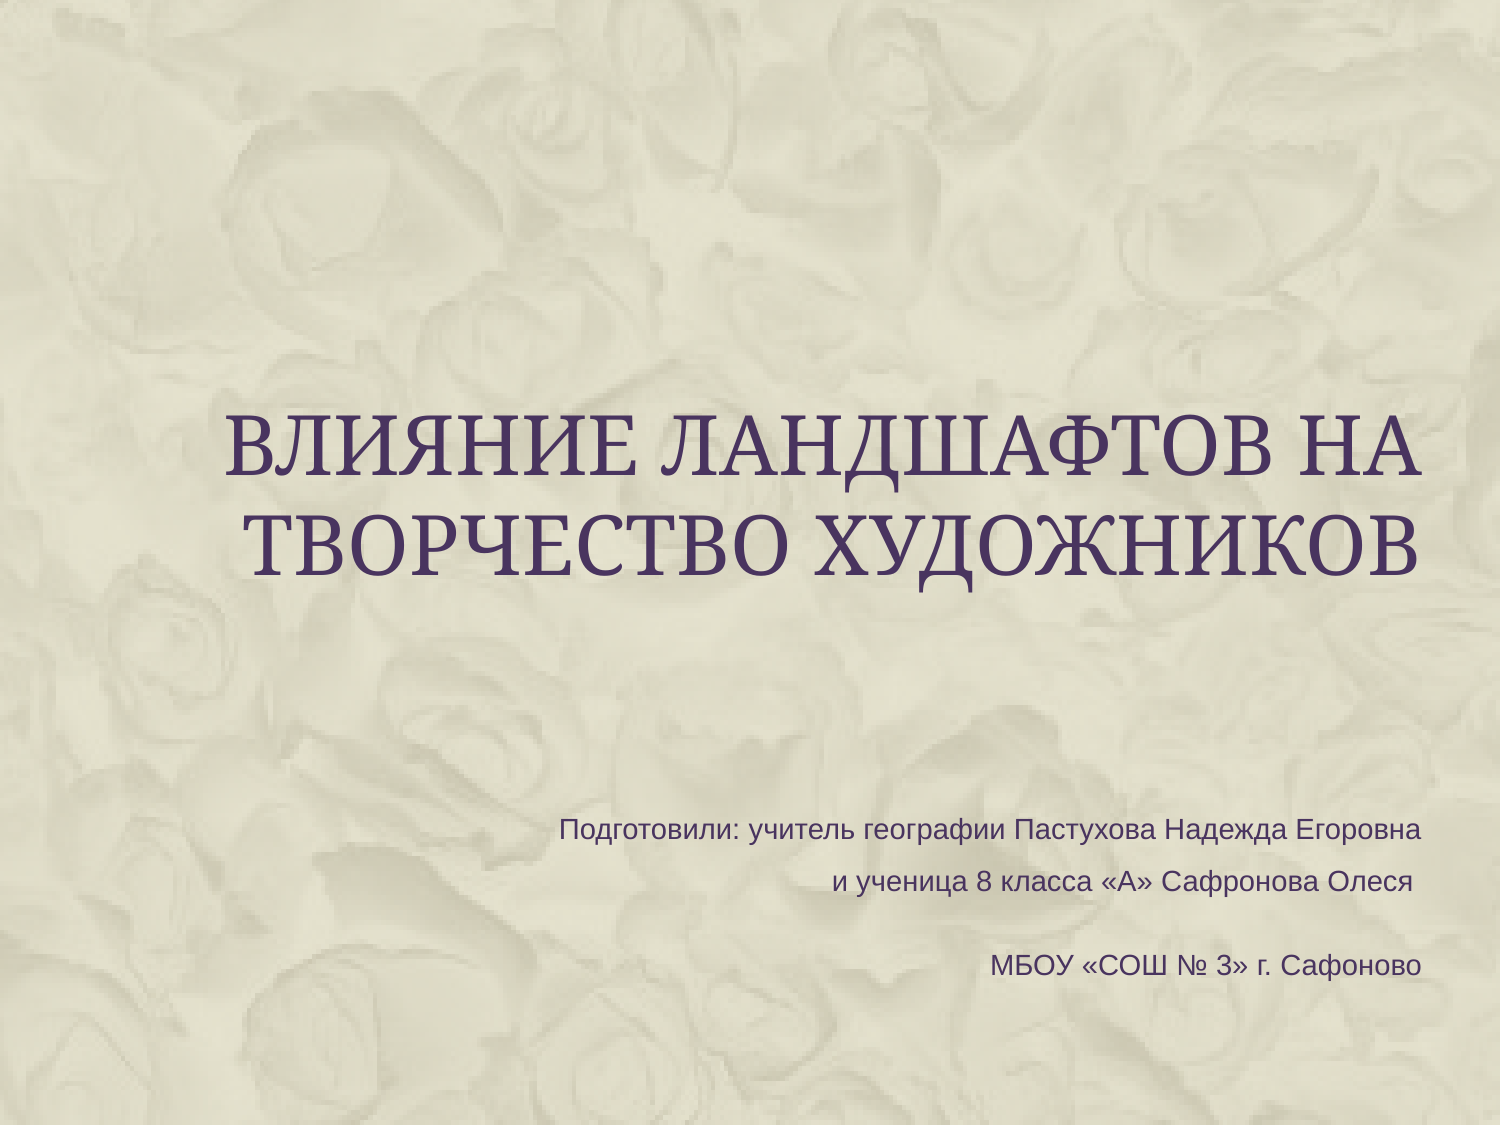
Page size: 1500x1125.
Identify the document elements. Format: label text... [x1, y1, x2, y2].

subtitle Подготовили: учитель географии Пастухова Надежда Егоровна и ученица 8 класса «А» Сафронова Олеся МБОУ «СОШ № 3» г. Сафоново [539, 785, 1438, 1020]
title Влияние ландшафтов на творчество художников [137, 346, 1438, 638]
